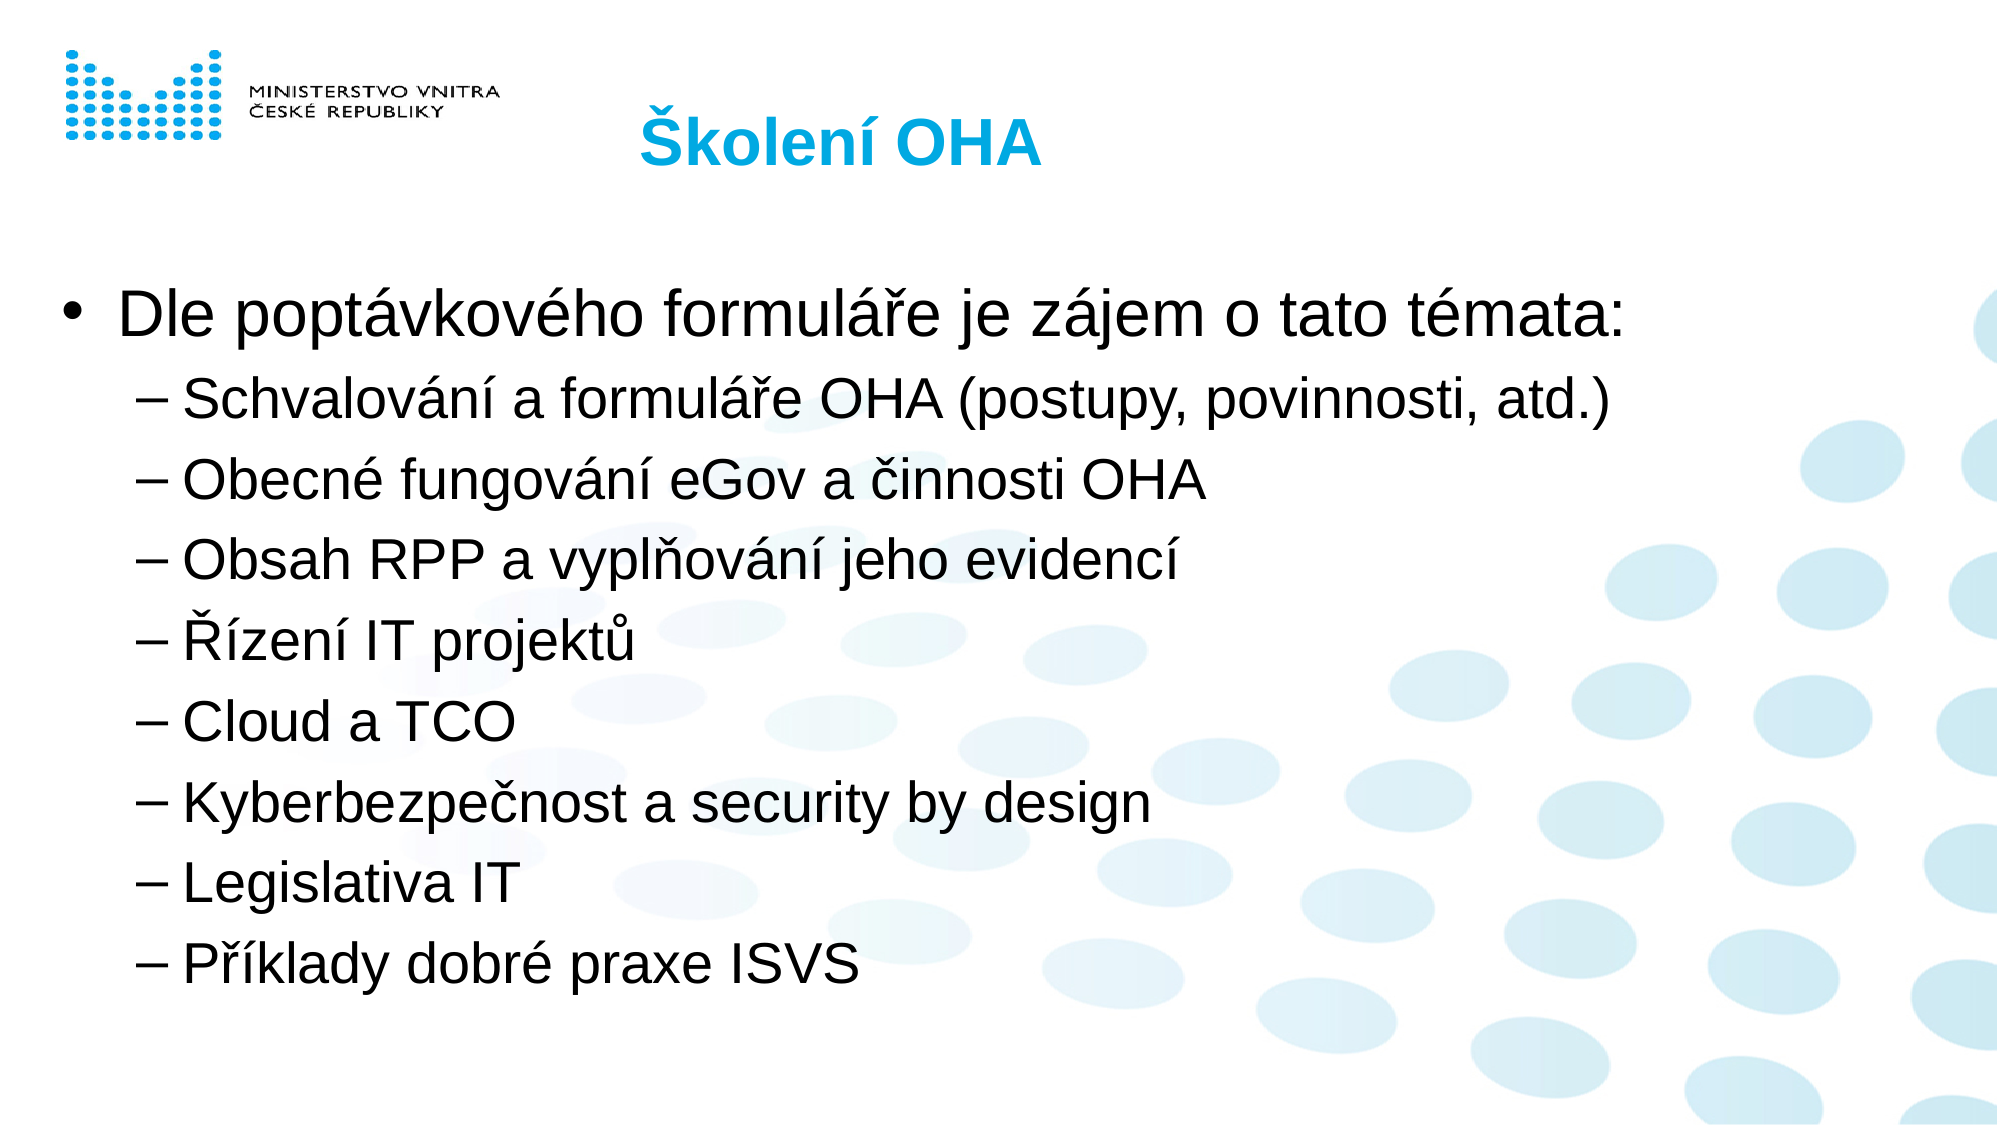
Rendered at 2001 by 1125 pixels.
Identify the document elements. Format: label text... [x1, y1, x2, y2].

list Dle poptávkového formuláře je zájem o tato témata: Schvalování a formuláře OHA (postupy, povinnosti, atd.) Obecné fungování eGov a činnosti OHA Obsah RPP a vyplňování jeho evidencí Řízení IT projektů Cloud a TCO Kyberbezpečnost a security by design Legislativa IT Příklady dobré praxe ISVS [46, 262, 1900, 1005]
picture [0, 0, 2000, 1125]
title Školení OHA [624, 45, 1900, 233]
